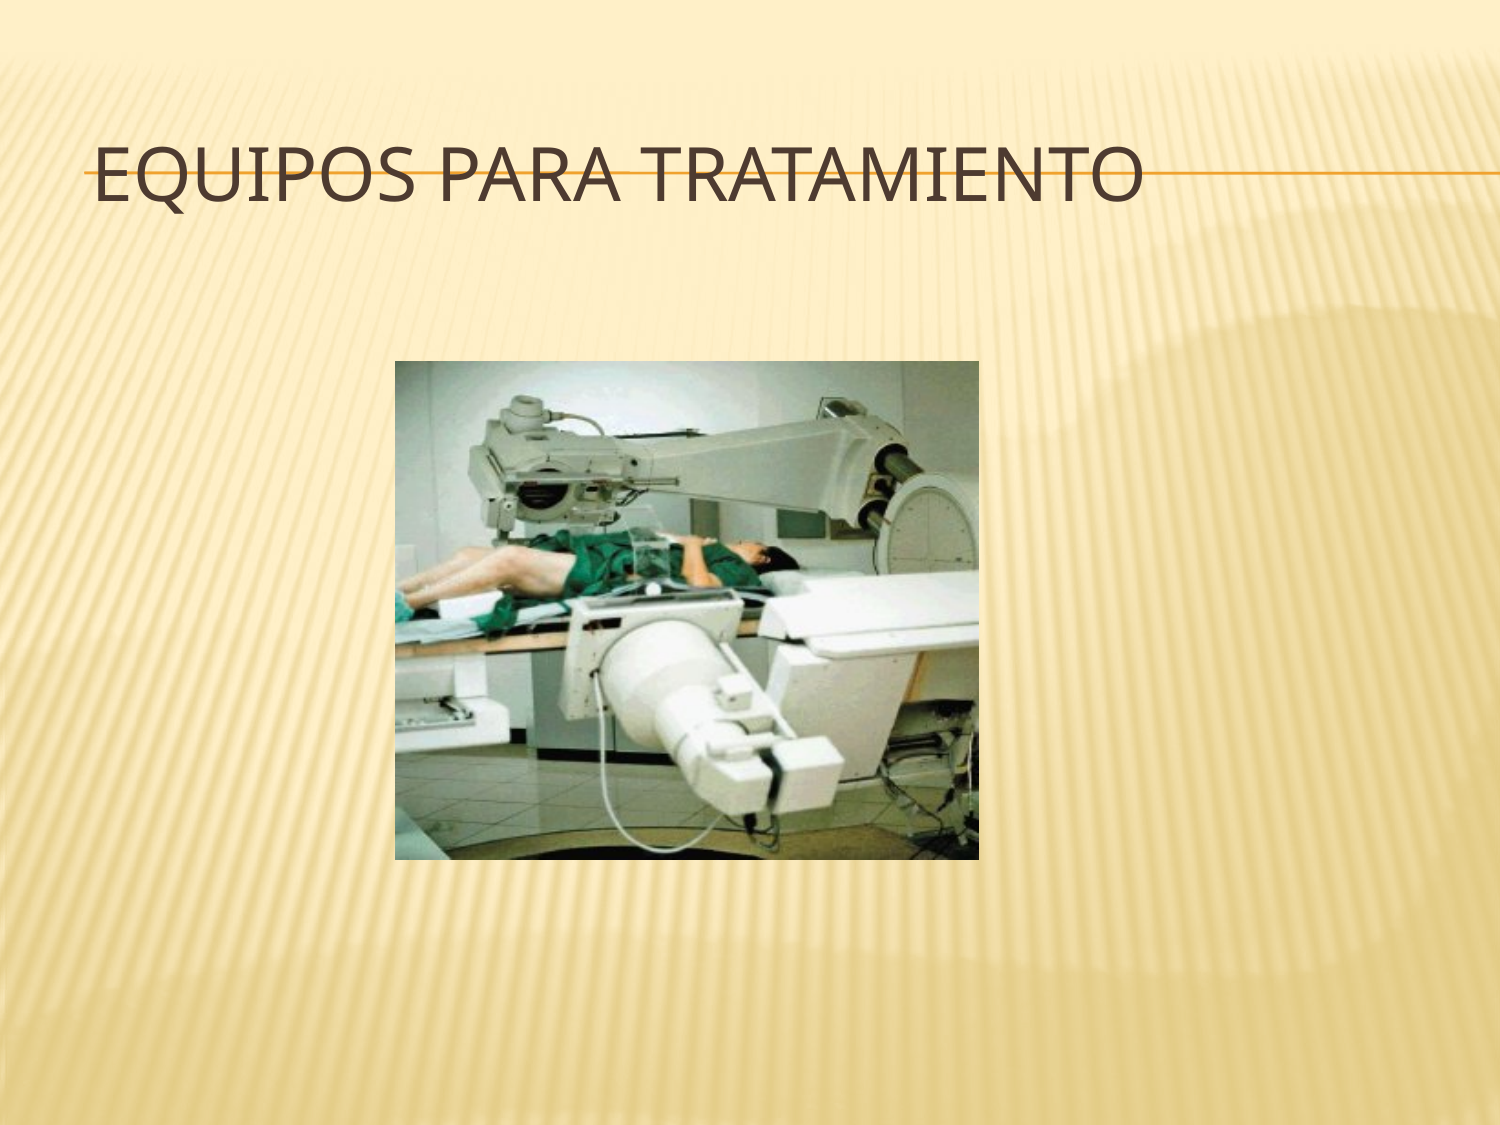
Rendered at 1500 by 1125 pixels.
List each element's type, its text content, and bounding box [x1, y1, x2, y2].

picture [395, 361, 979, 860]
title EQUIPOS PARA TRATAMIENTO [76, 78, 1427, 266]
